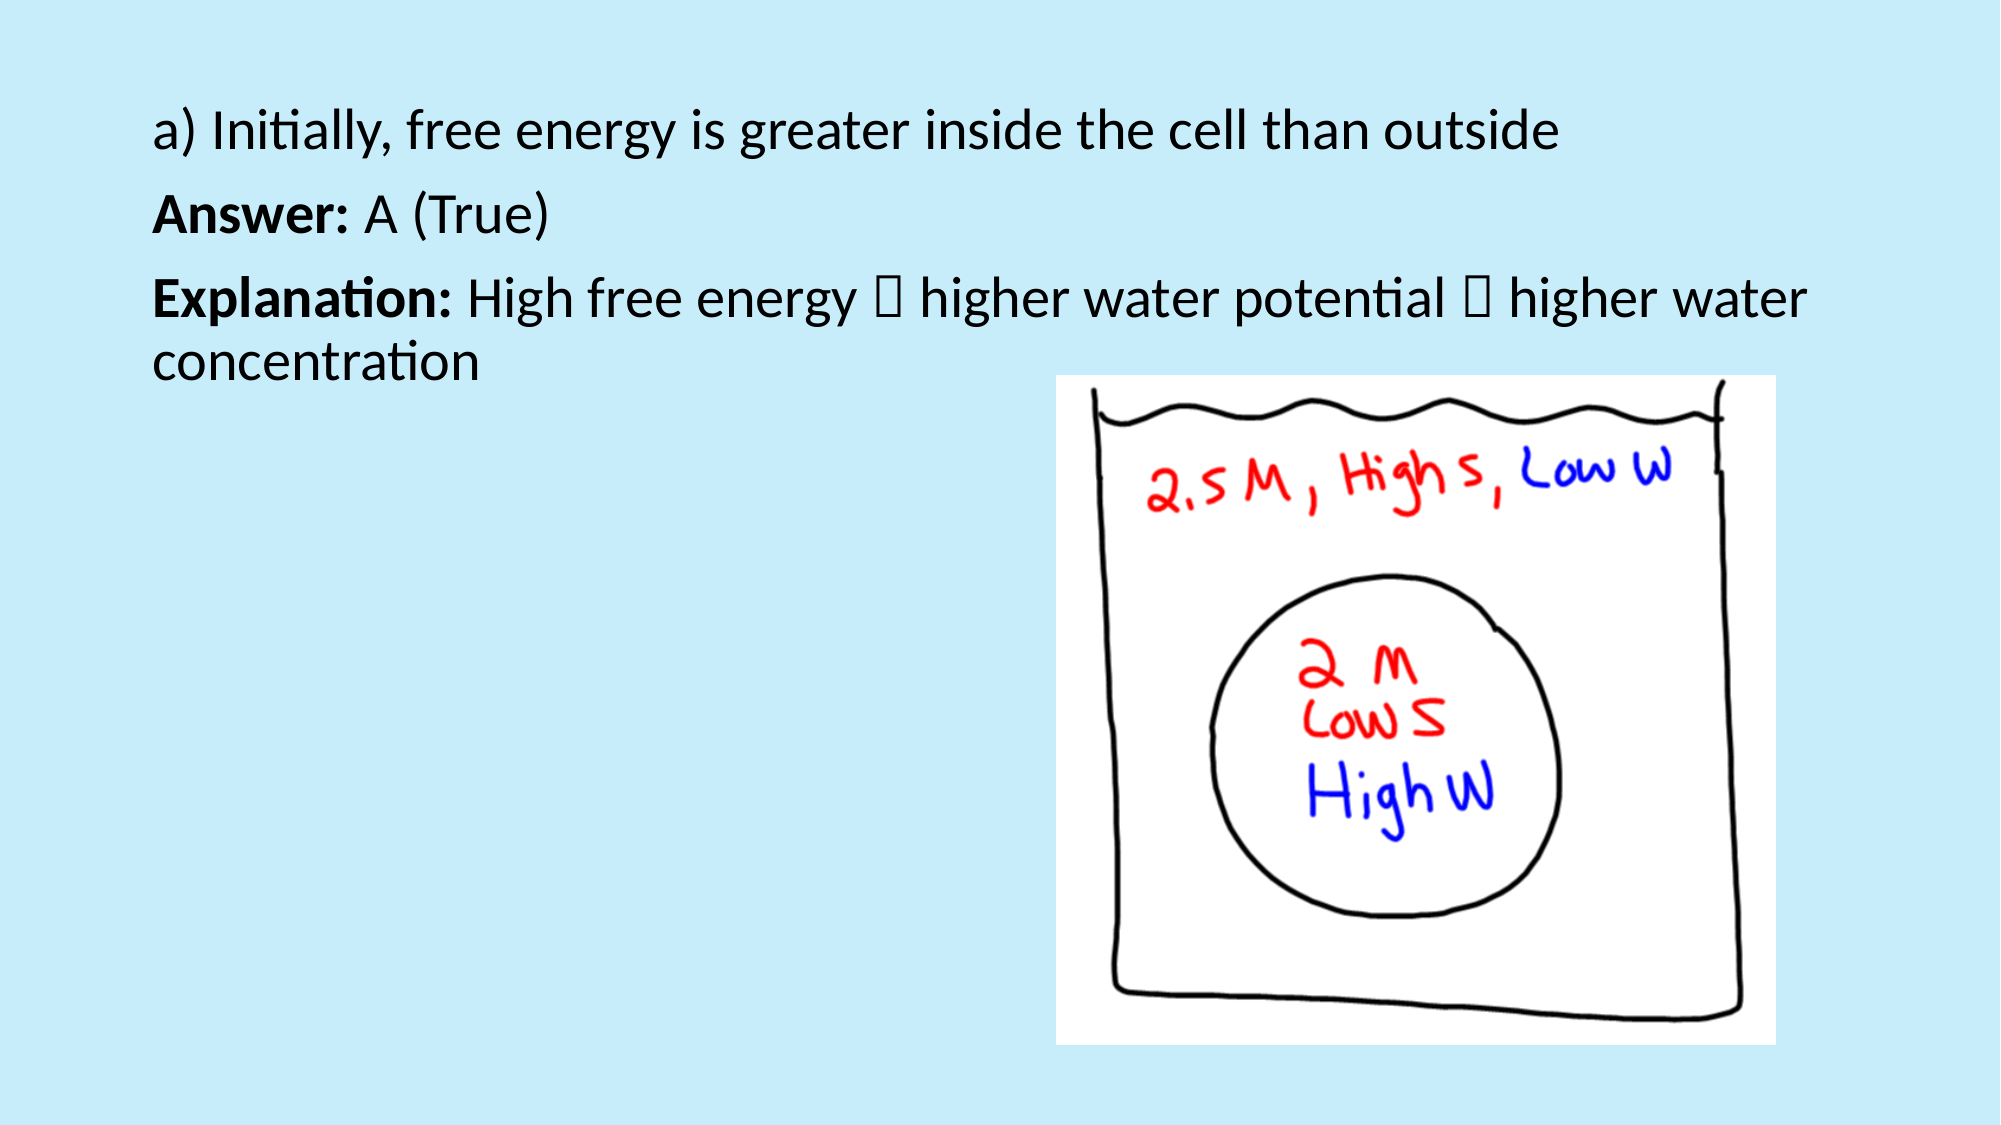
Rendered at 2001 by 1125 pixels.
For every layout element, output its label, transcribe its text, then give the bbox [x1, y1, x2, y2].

list a) Initially, free energy is greater inside the cell than outside Answer: A (True) Explanation: High free energy  higher water potential  higher water concentration [137, 91, 1863, 1014]
picture [1056, 375, 1776, 1046]
